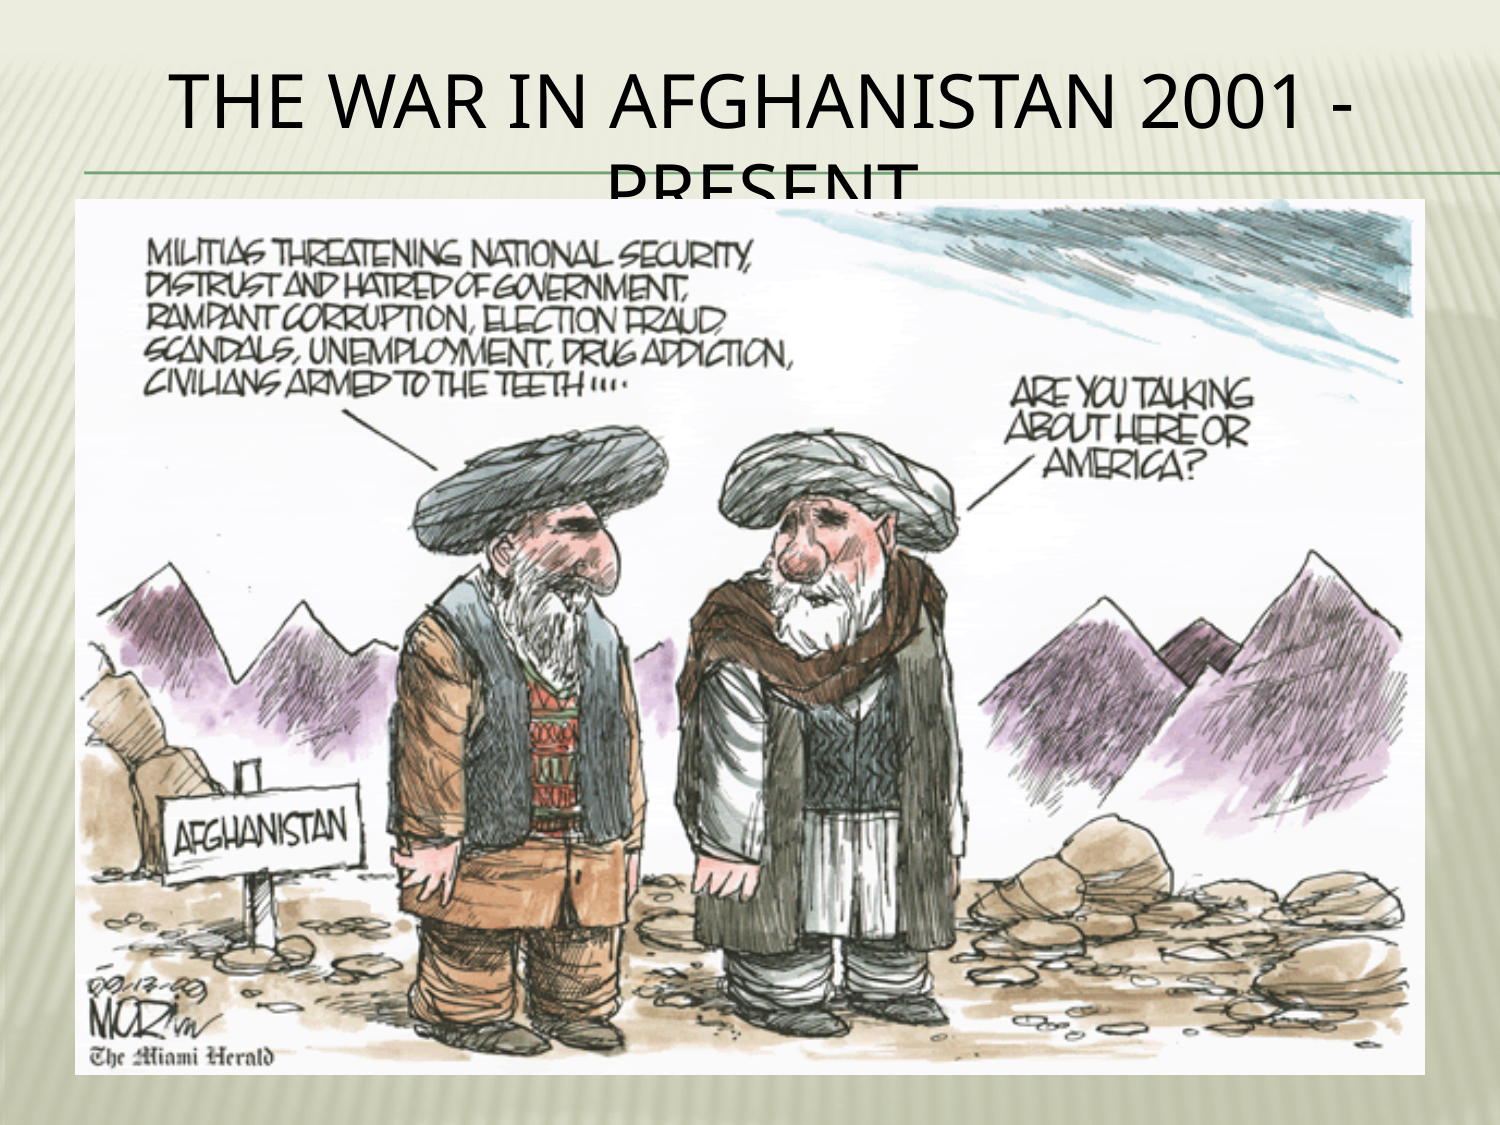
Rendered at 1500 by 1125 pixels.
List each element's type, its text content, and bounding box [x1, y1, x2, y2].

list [74, 199, 1425, 1076]
title The war in Afghanistan 2001 - Present [49, 75, 1475, 213]
